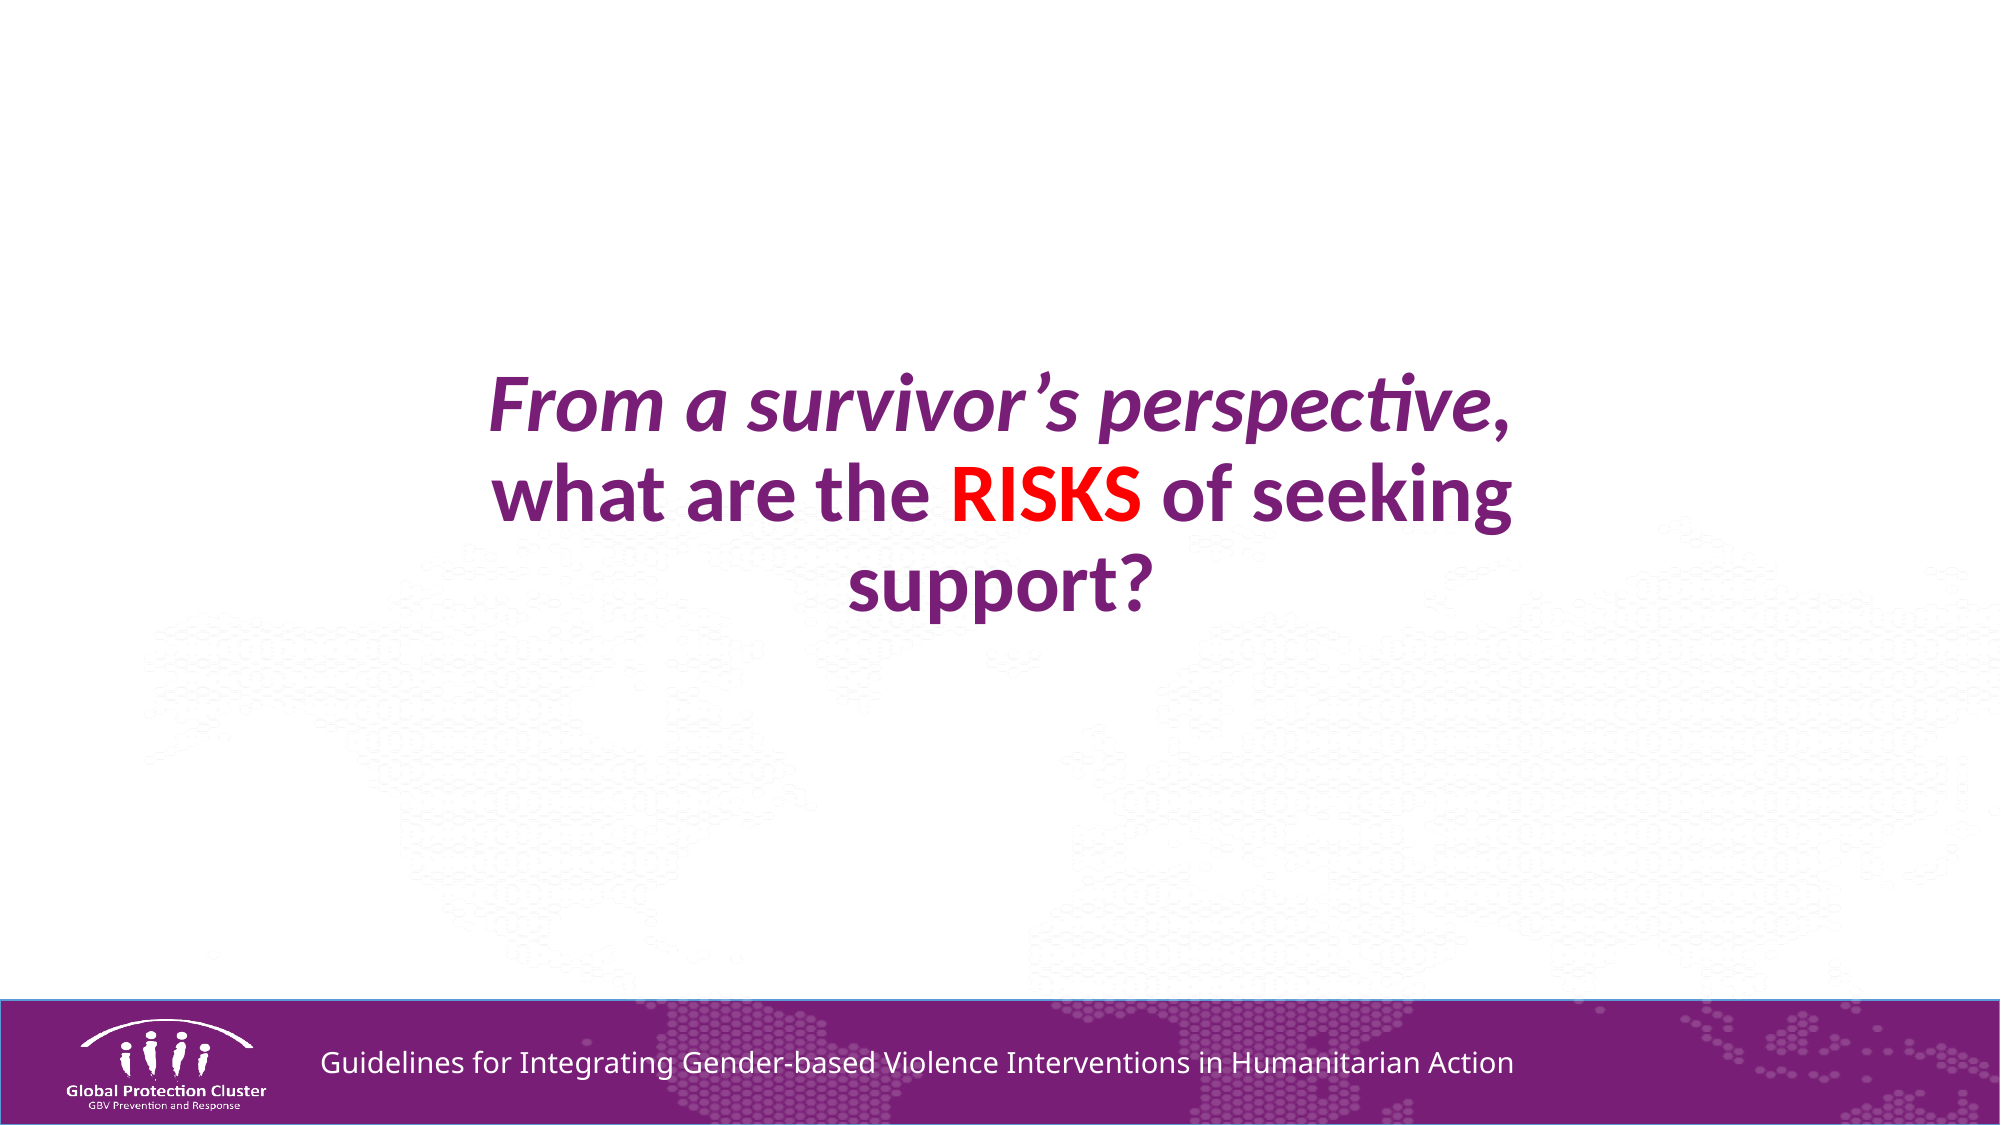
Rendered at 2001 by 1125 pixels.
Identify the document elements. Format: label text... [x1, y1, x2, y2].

title From a survivor’s perspective, what are the RISKS of seeking support? [449, 352, 1555, 452]
picture [56, 254, 2001, 1125]
